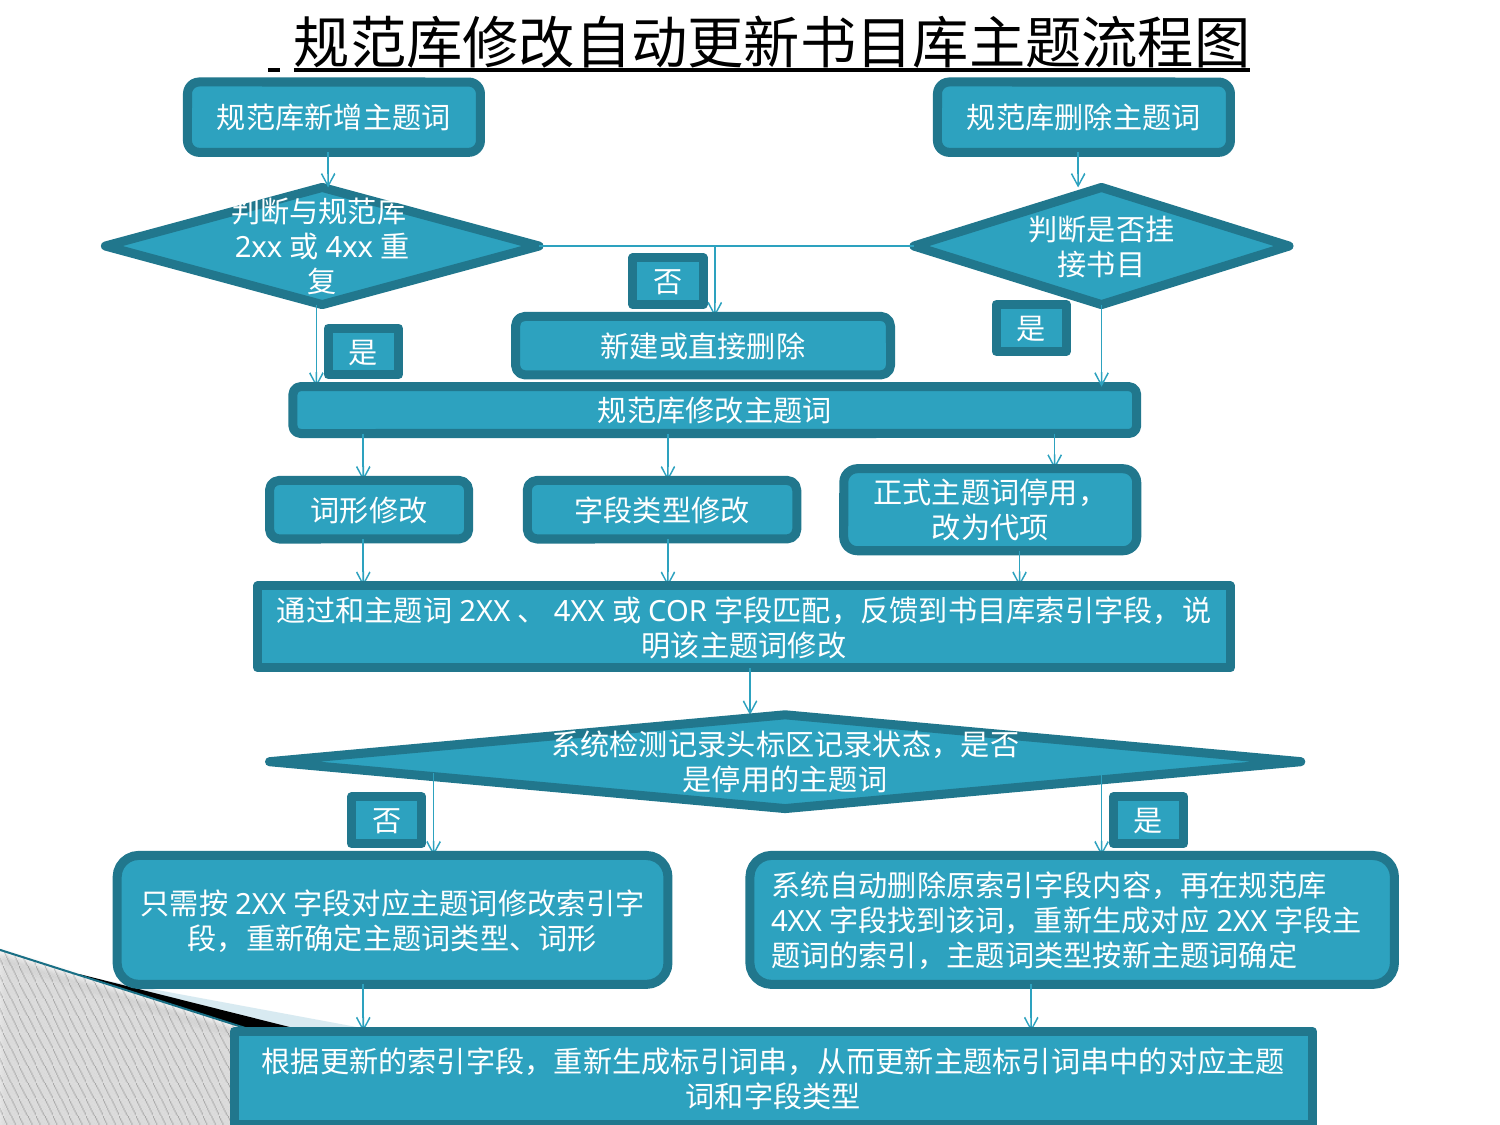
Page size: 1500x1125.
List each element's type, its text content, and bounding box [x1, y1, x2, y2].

text_box 新建或直接删除 [511, 311, 896, 380]
text_box 判断是否挂接书目 [909, 183, 1294, 309]
text_box 是 [992, 300, 1071, 356]
list 规范库修改自动更新书目库主题流程图 [0, 0, 1500, 1125]
text_box 是 [324, 324, 403, 379]
text_box 规范库新增主题词 [182, 77, 485, 157]
text_box 系统自动删除原索引字段内容，再在规范库4XX字段找到该词，重新生成对应2XX字段主题词的索引，主题词类型按新主题词确定 [745, 850, 1399, 989]
text_box 系统检测记录头标区记录状态，是否是停用的主题词 [265, 710, 1306, 814]
text_box 正式主题词停用，改为代项 [839, 464, 1142, 556]
text_box 是 [1109, 792, 1188, 848]
text_box 字段类型修改 [522, 475, 802, 544]
text_box 判断与规范库2xx或4xx重复 [100, 183, 544, 309]
text_box 只需按2XX字段对应主题词修改索引字段，重新确定主题词类型、词形 [112, 850, 673, 989]
text_box 否 [628, 258, 708, 309]
text_box 词形修改 [265, 475, 474, 544]
text_box 通过和主题词2XX、4XX或COR字段匹配，反馈到书目库索引字段，说明该主题词修改 [253, 581, 1235, 672]
text_box 规范库修改主题词 [288, 382, 1142, 439]
text_box 否 [347, 792, 426, 848]
text_box 规范库删除主题词 [932, 77, 1235, 157]
text_box 根据更新的索引字段，重新生成标引词串，从而更新主题标引词串中的对应主题词和字段类型 [230, 1027, 1317, 1125]
